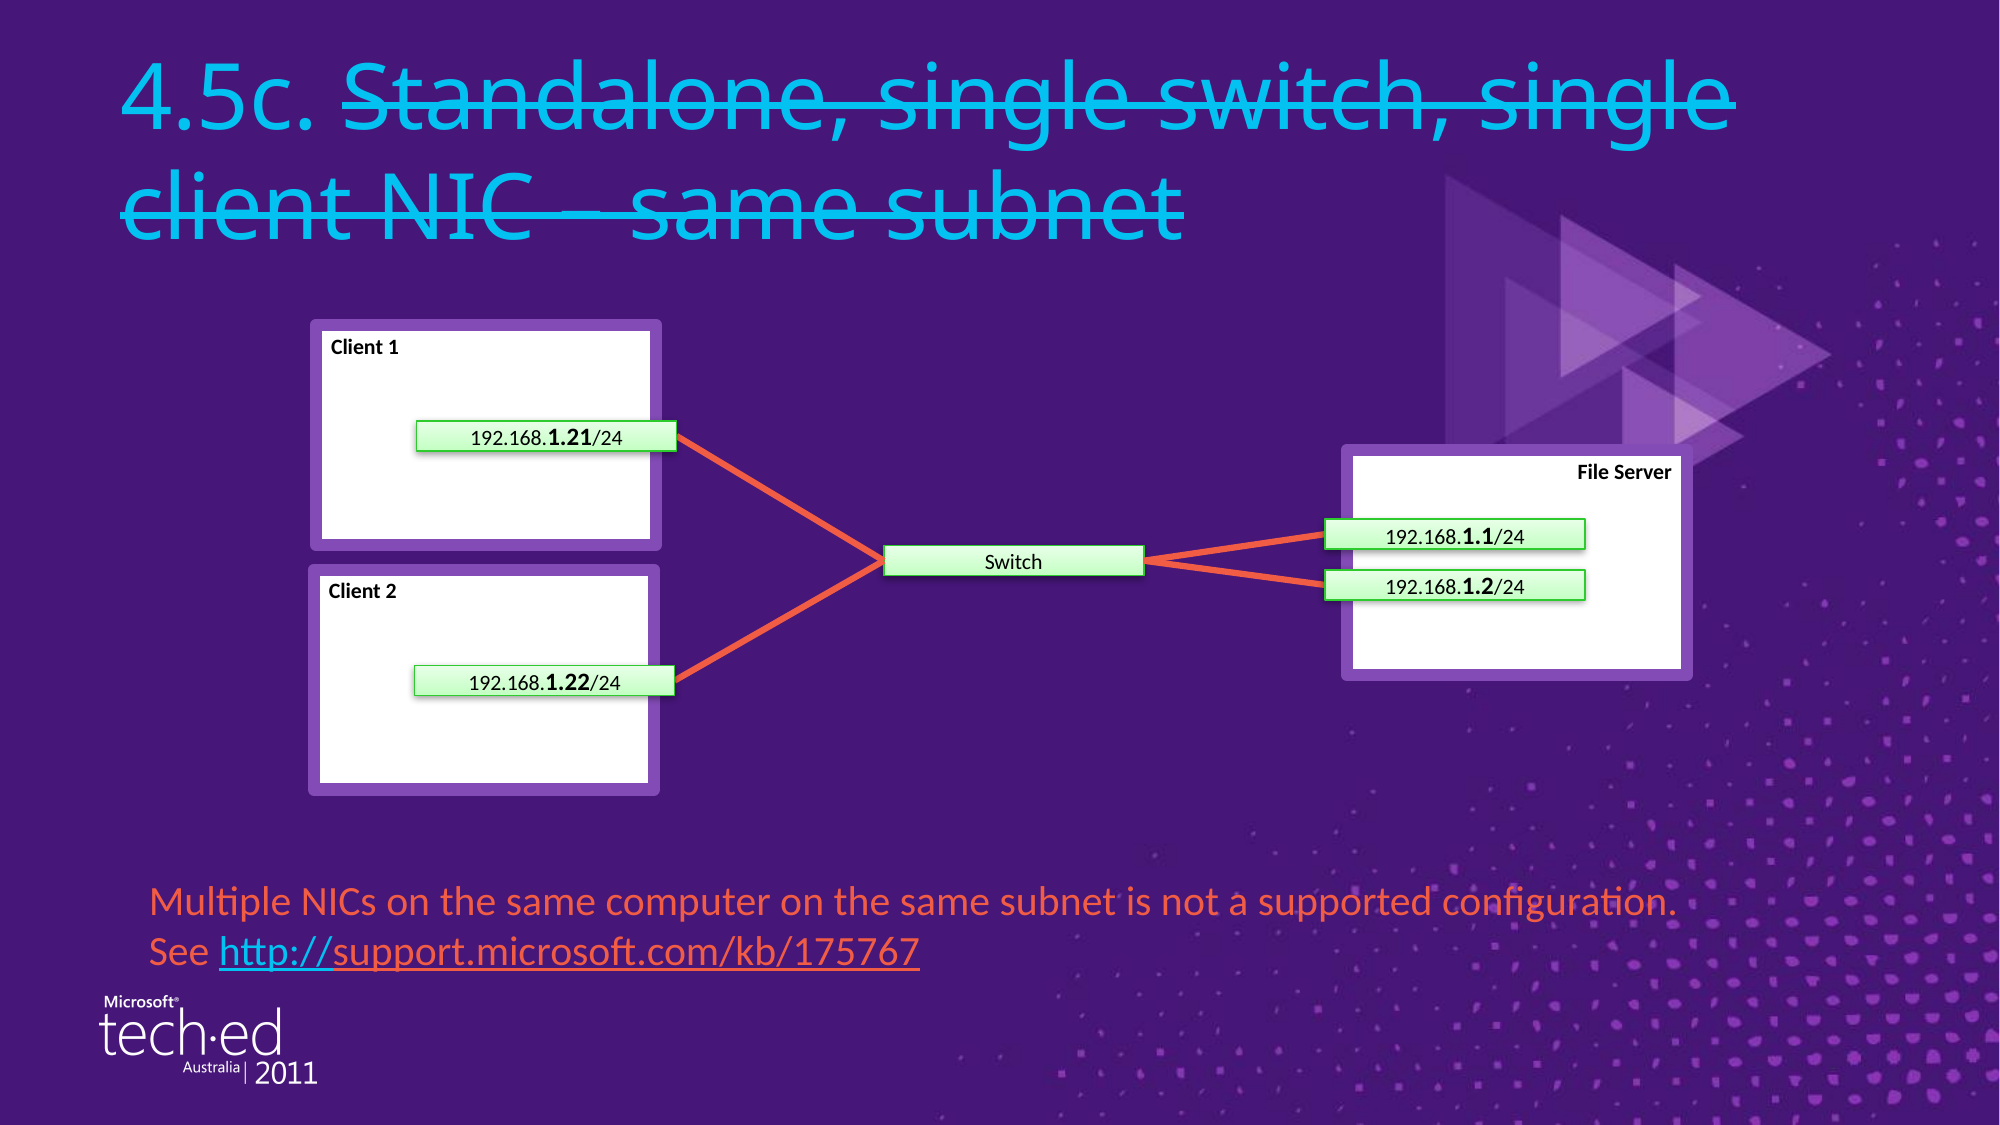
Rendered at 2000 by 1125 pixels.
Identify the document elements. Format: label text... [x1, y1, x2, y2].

text_box 192.168.1.22/24 [414, 665, 675, 696]
text_box 192.168.1.2/24 [1324, 569, 1586, 601]
text_box 192.168.1.21/24 [416, 420, 677, 452]
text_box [676, 435, 885, 560]
text_box 192.168.1.1/24 [1324, 518, 1586, 550]
text_box Client 1 [314, 323, 658, 547]
text_box File Server [1345, 448, 1689, 677]
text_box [1143, 560, 1326, 586]
text_box Client 2 [312, 568, 656, 792]
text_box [674, 560, 885, 681]
text_box Multiple NICs on the same computer on the same subnet is not a supported configuration. See http://support.microsoft.com/kb/175767 [148, 873, 1943, 974]
text_box Switch [889, 545, 1138, 576]
title 4.5c. Standalone, single switch, single client NIC – same subnet [99, 54, 1900, 243]
picture [0, 0, 2000, 1125]
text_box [1143, 533, 1326, 560]
